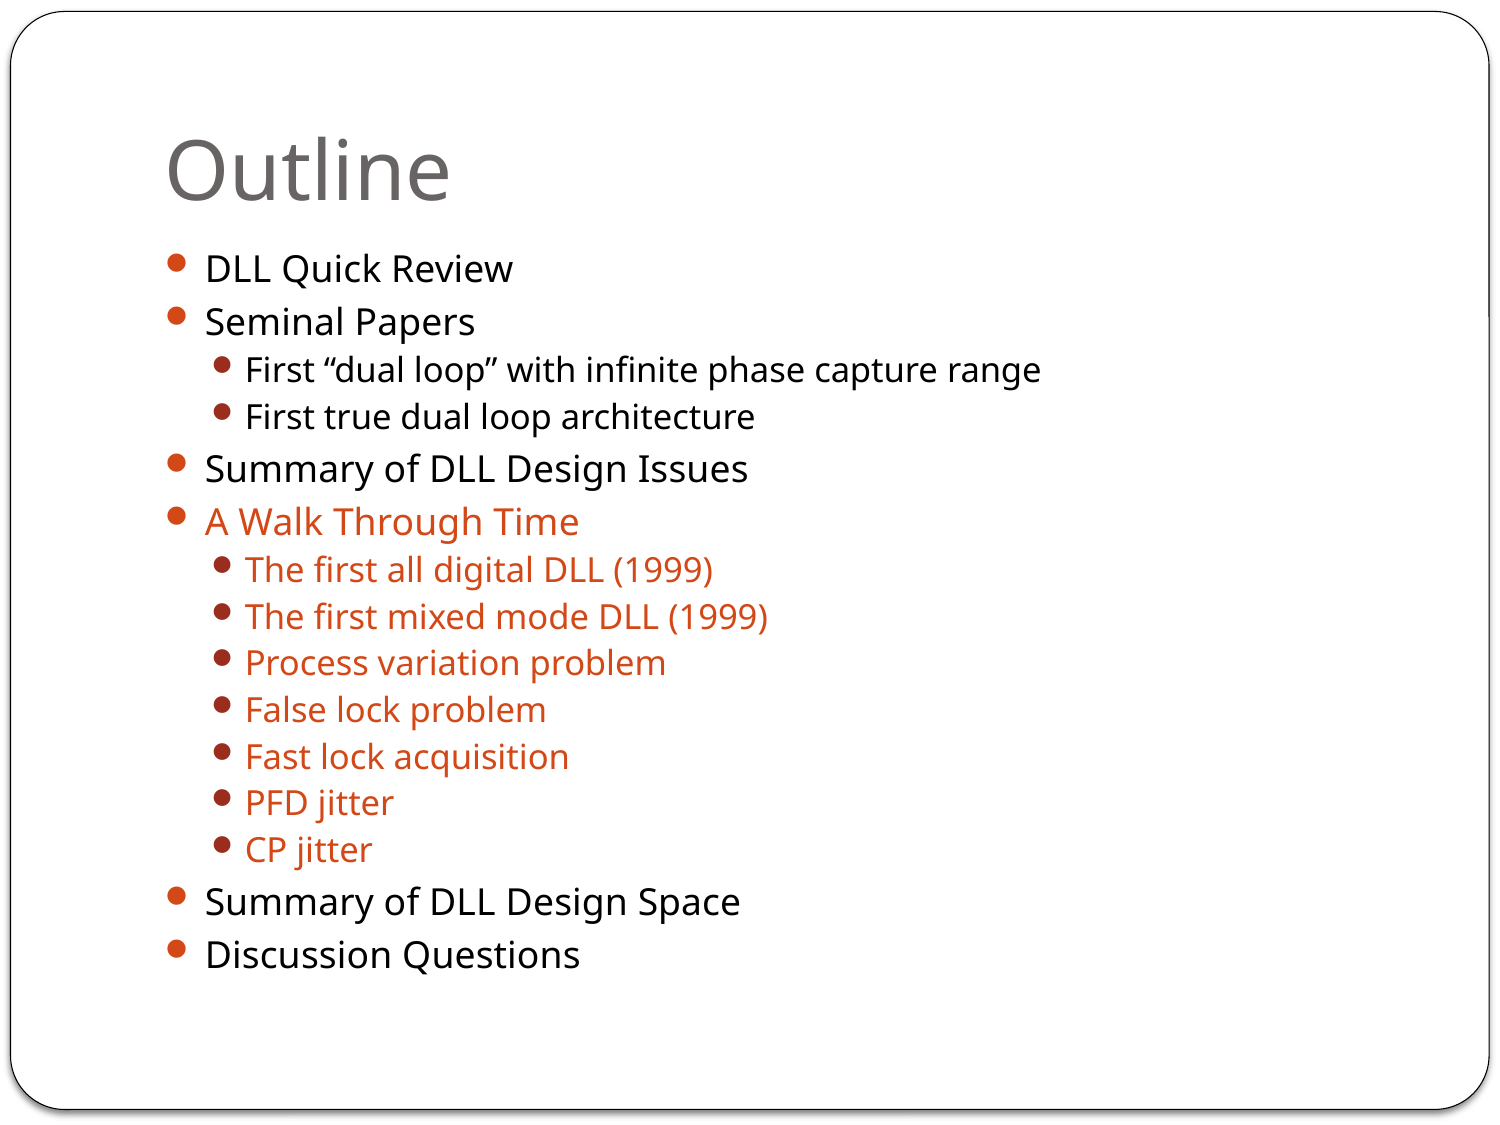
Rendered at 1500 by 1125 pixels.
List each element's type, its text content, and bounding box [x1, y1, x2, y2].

list DLL Quick Review Seminal Papers First “dual loop” with infinite phase capture range First true dual loop architecture Summary of DLL Design Issues A Walk Through Time The first all digital DLL (1999) The first mixed mode DLL (1999) Process variation problem False lock problem Fast lock acquisition PFD jitter CP jitter Summary of DLL Design Space Discussion Questions [150, 237, 1425, 988]
title Outline [150, 45, 1425, 233]
